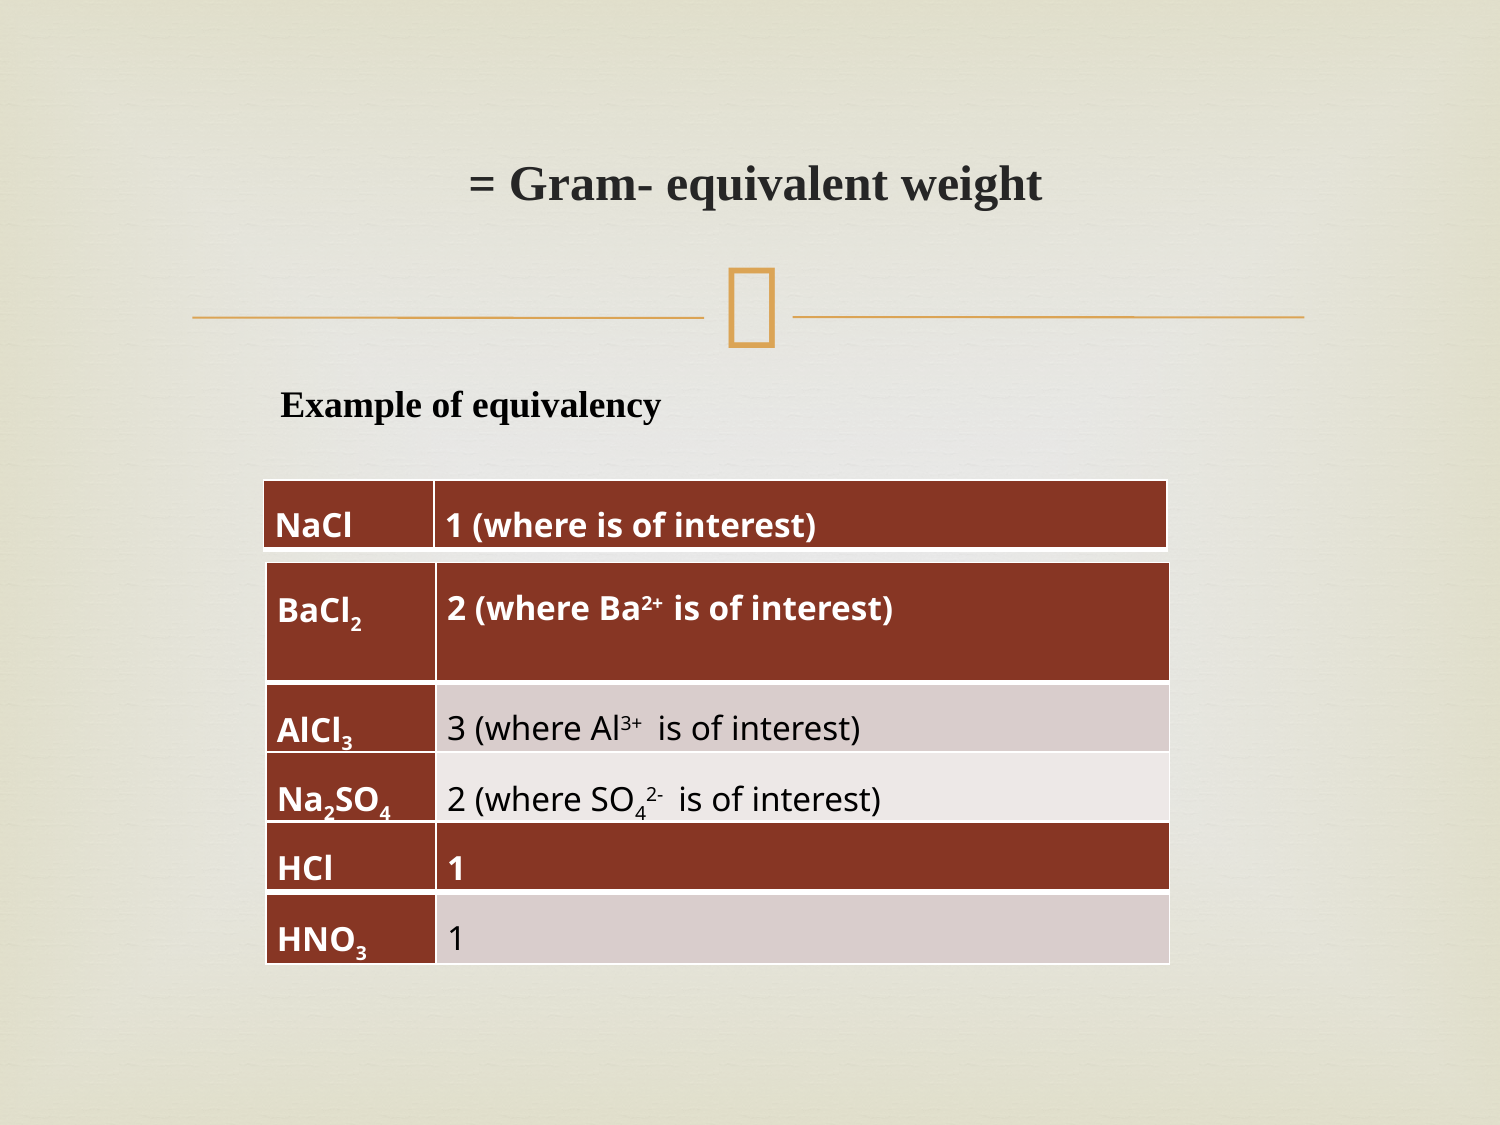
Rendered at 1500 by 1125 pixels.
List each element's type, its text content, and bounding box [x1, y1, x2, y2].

table_cell 2 (where SO42- is of interest) [437, 753, 1169, 820]
table_header 2 (where Ba2+ is of interest) [437, 563, 1169, 680]
table_header 1 [437, 823, 1169, 889]
table_cell 1 [437, 895, 1169, 963]
table_cell 3 (where Al3+ is of interest) [437, 685, 1169, 751]
table_header BaCl2 [267, 563, 435, 680]
table_cell HNO3 [267, 895, 435, 963]
table_header HCl [267, 823, 435, 889]
table_cell Na2SO4 [267, 753, 435, 820]
text_box Example of equivalency [265, 349, 739, 433]
table_header 1 (where is of interest) [435, 481, 1166, 547]
table_cell AlCl3 [267, 685, 435, 751]
table_header NaCl [264, 481, 433, 547]
